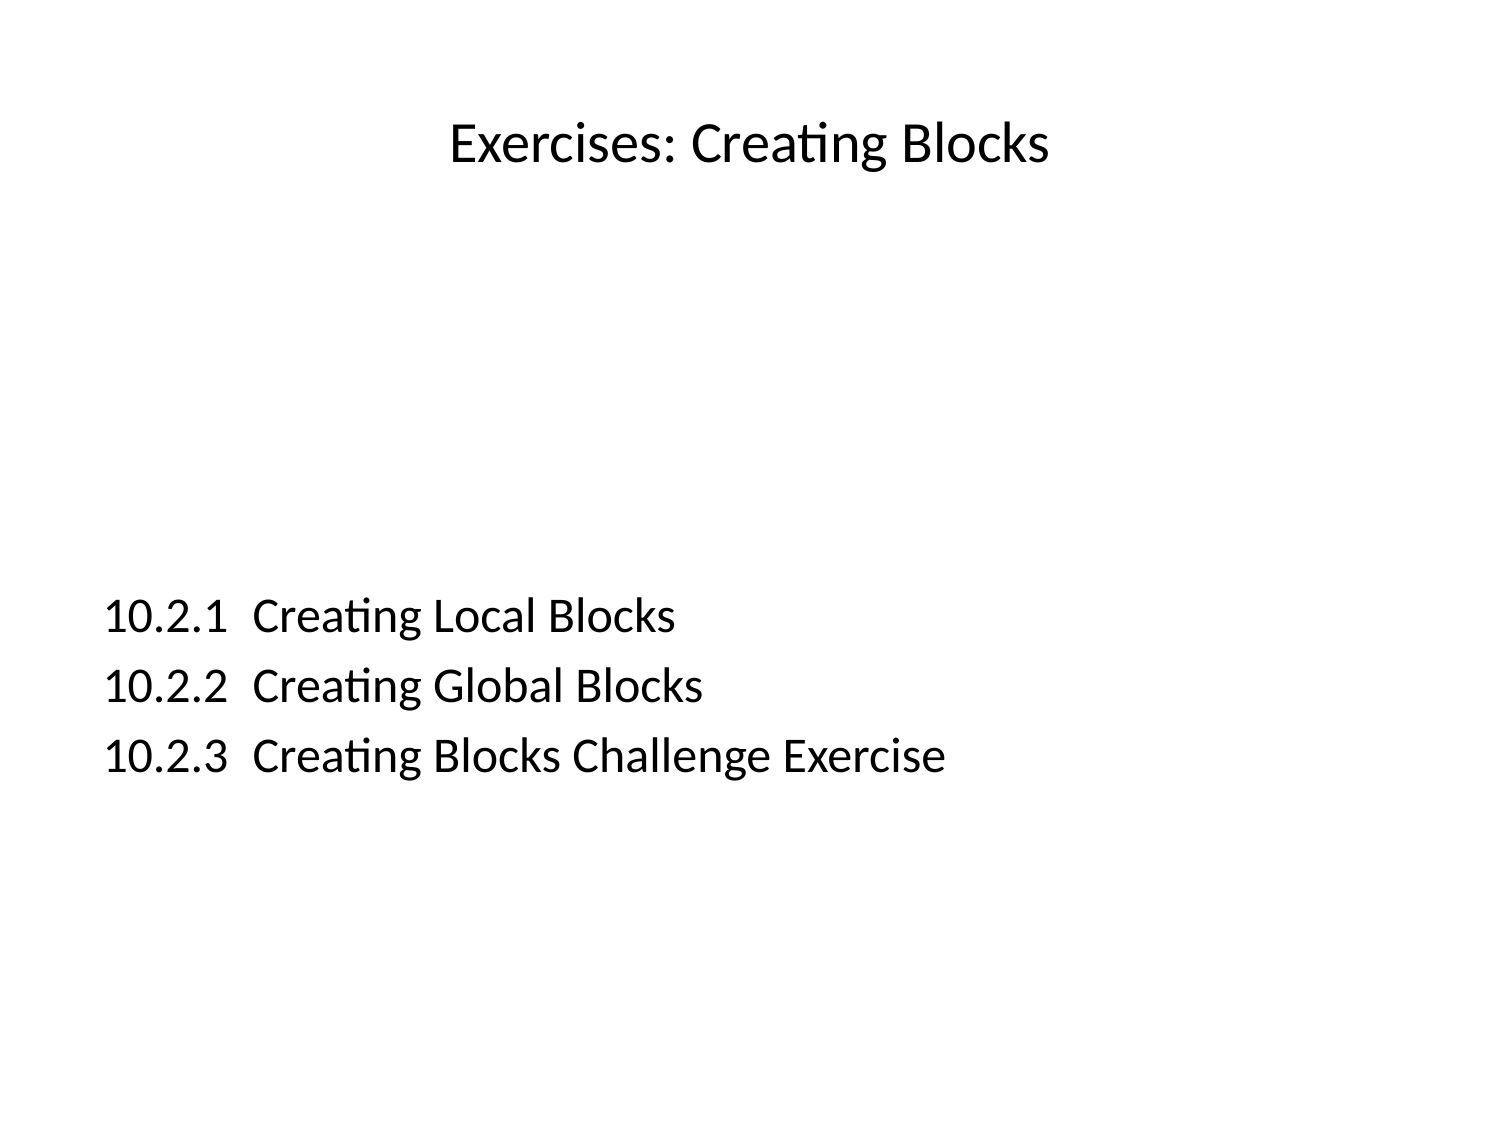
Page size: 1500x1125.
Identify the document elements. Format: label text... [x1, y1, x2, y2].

list 10.2.1 Creating Local Blocks 10.2.2 Creating Global Blocks 10.2.3 Creating Blocks Challenge Exercise [87, 575, 1363, 1025]
title Exercises: Creating Blocks [75, 45, 1425, 233]
